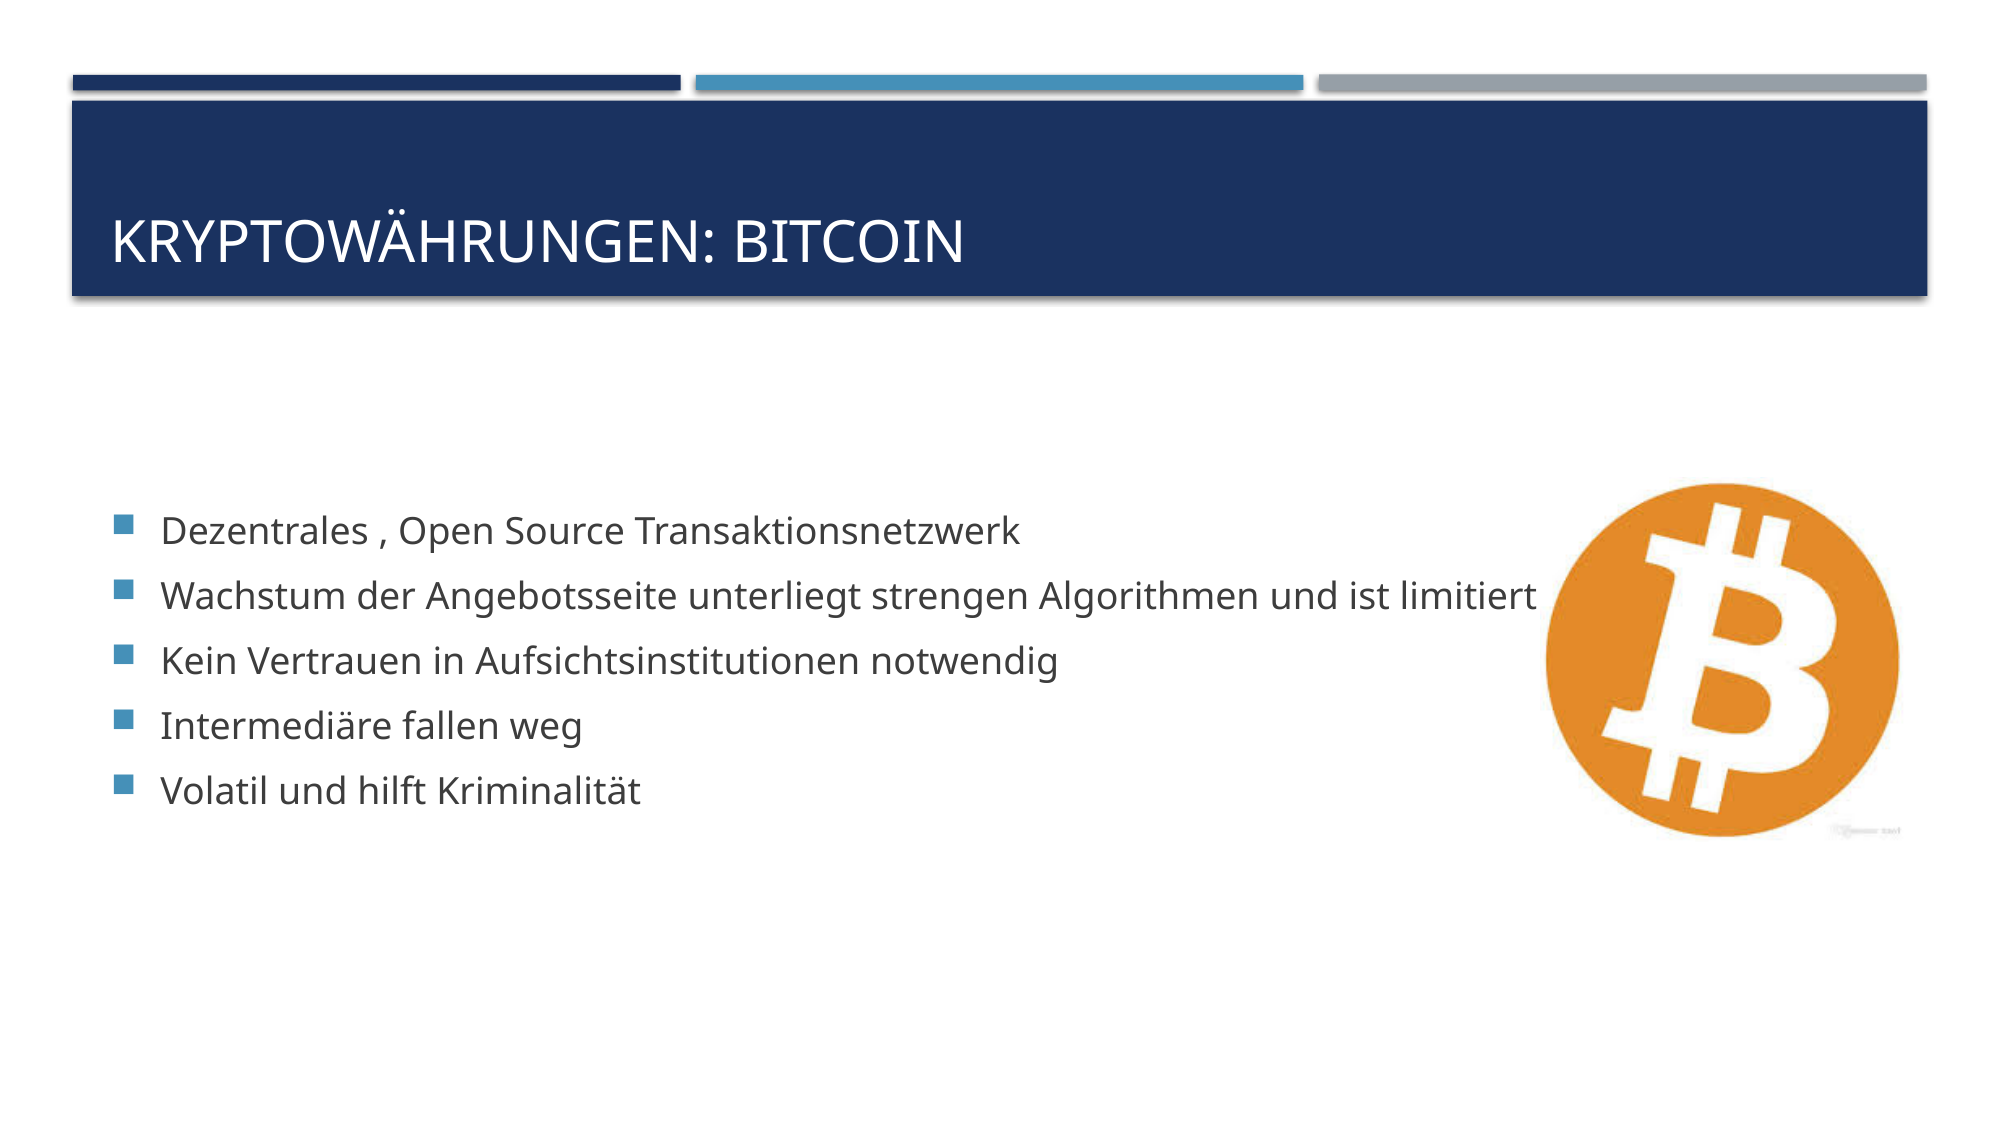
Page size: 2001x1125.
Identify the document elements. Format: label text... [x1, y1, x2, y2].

list Dezentrales , Open Source Transaktionsnetzwerk Wachstum der Angebotsseite unterliegt strengen Algorithmen und ist limitiert Kein Vertrauen in Aufsichtsinstitutionen notwendig Intermediäre fallen weg Volatil und hilft Kriminalität [95, 357, 1905, 962]
picture [1539, 476, 1906, 843]
title Kryptowährungen: bitcoin [95, 115, 1905, 282]
